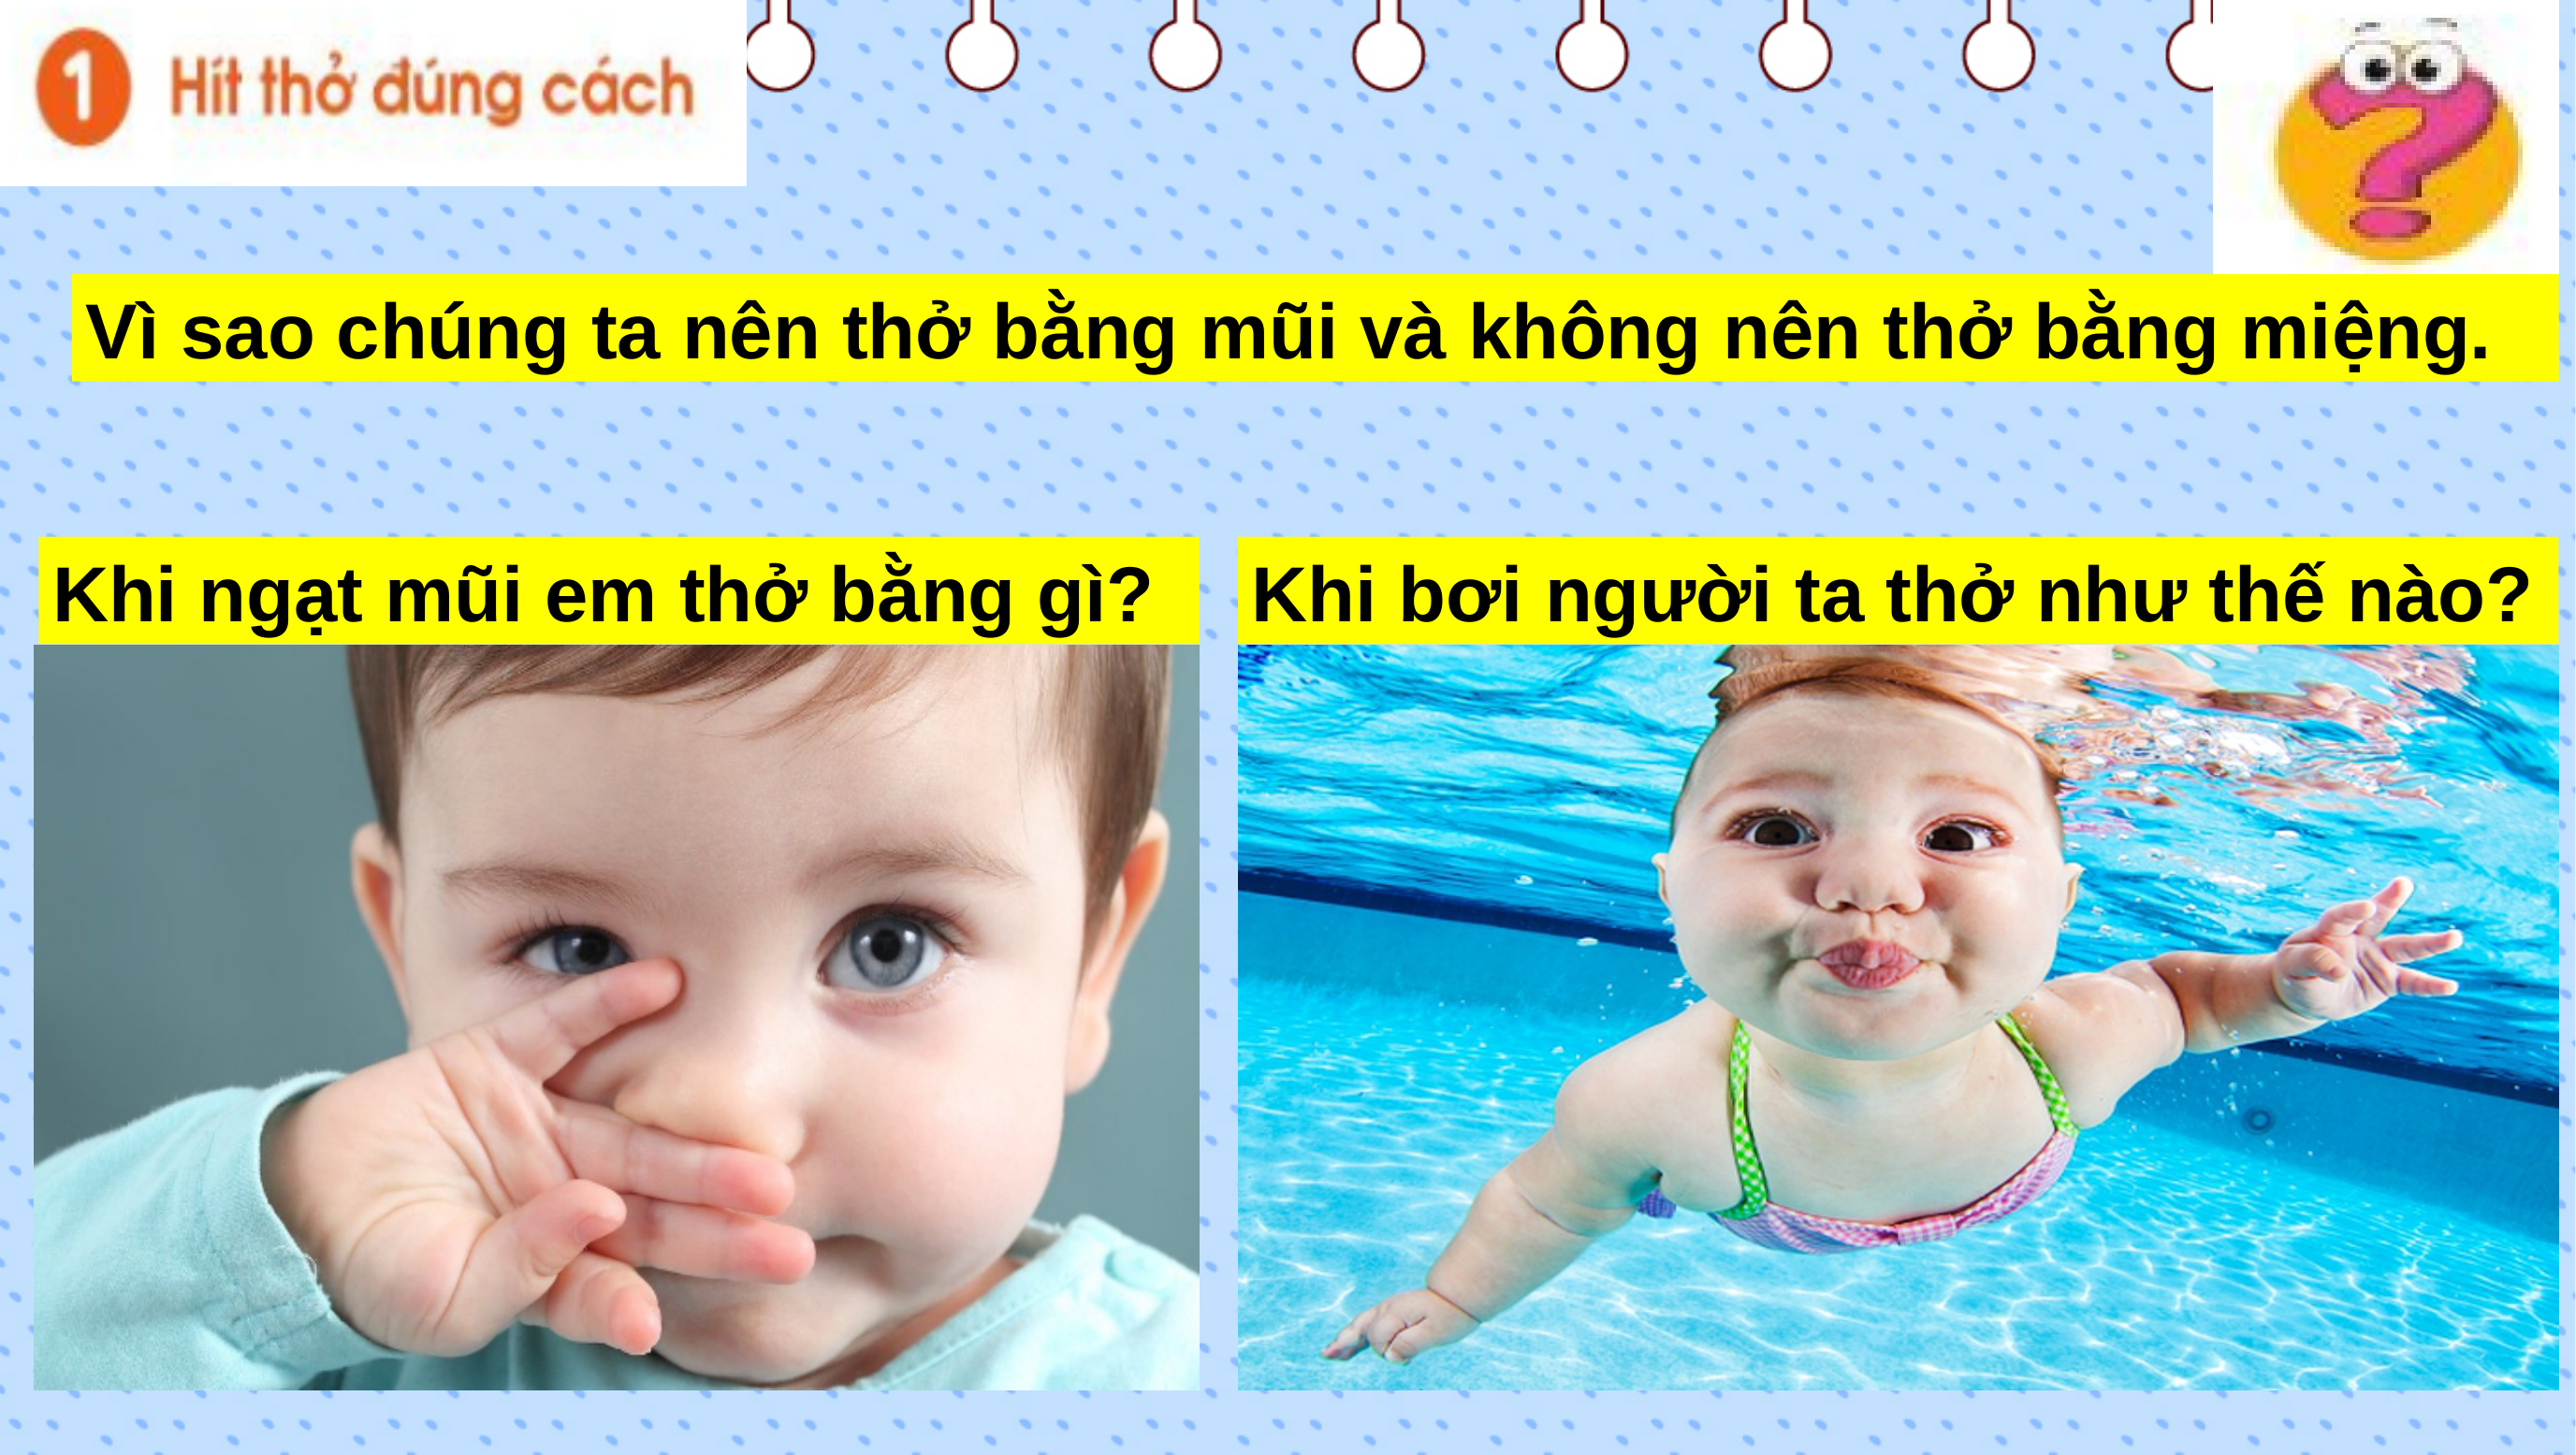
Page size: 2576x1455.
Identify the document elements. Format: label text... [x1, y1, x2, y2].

text_box Vì sao chúng ta nên thở bằng mũi và không nên thở bằng miệng. [71, 273, 2559, 382]
picture [0, 0, 2576, 1455]
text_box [1237, 536, 2559, 1390]
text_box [34, 536, 1200, 1390]
